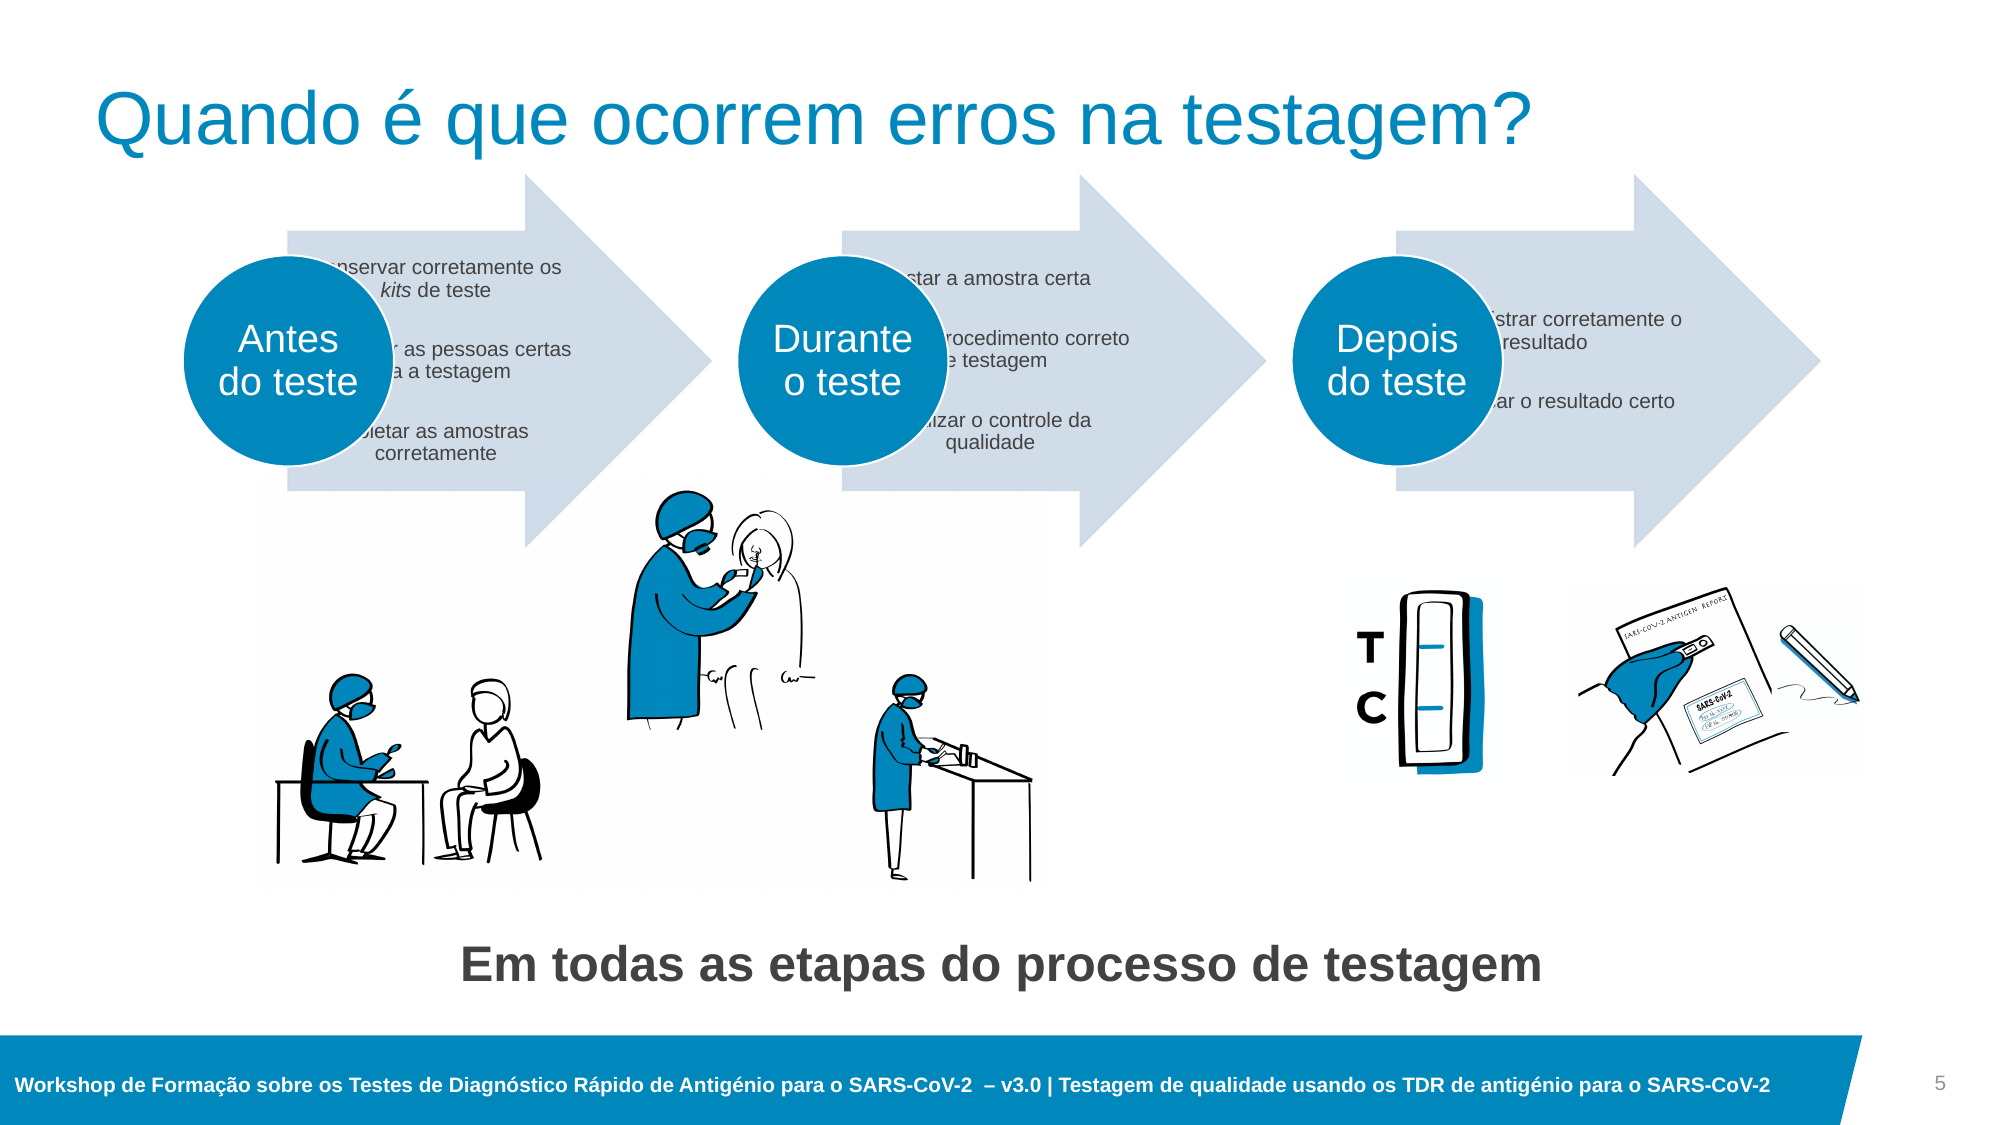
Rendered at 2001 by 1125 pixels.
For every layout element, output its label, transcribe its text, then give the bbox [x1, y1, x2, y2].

footer Workshop de Formação sobre os Testes de Diagnóstico Rápido de Antigénio para o SARS-CoV-2 – v3.0 | Testagem de qualidade usando os TDR de antigénio para o SARS-CoV-2 [14, 1042, 1796, 1125]
title Quando é que ocorrem erros na testagem? [95, 6, 181, 162]
slide_number 5 [1862, 1035, 1947, 1125]
picture [1572, 581, 1863, 776]
picture [255, 806, 1049, 893]
text_box Em todas as etapas do processo de testagem [274, 923, 1729, 999]
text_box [181, 0, 1821, 806]
